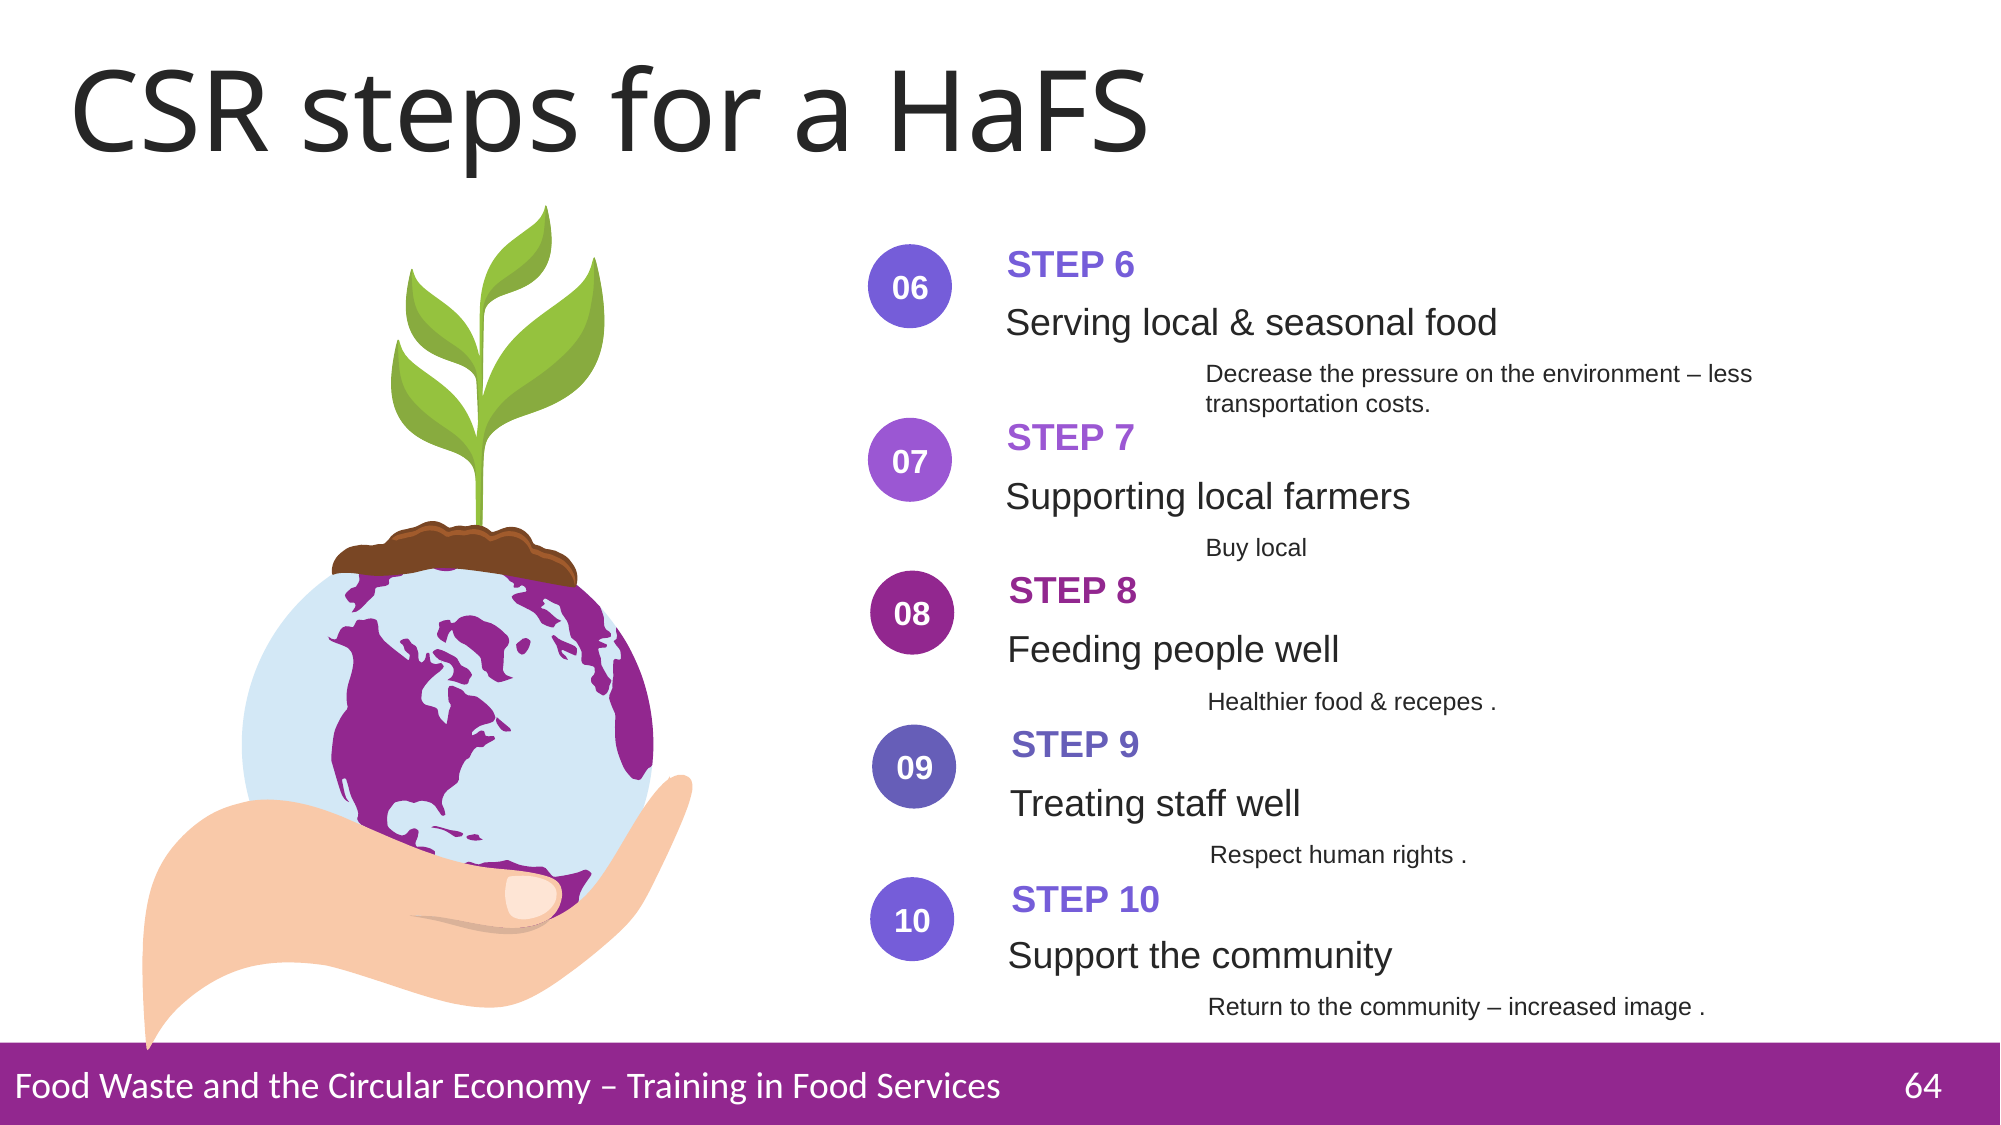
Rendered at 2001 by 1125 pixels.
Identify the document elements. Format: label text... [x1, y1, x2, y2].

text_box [142, 205, 693, 1051]
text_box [872, 712, 1922, 877]
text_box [867, 405, 1918, 570]
list CSR steps for a HaFS [53, 55, 1952, 175]
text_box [867, 231, 1918, 405]
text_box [870, 558, 1920, 723]
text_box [870, 867, 1920, 1029]
